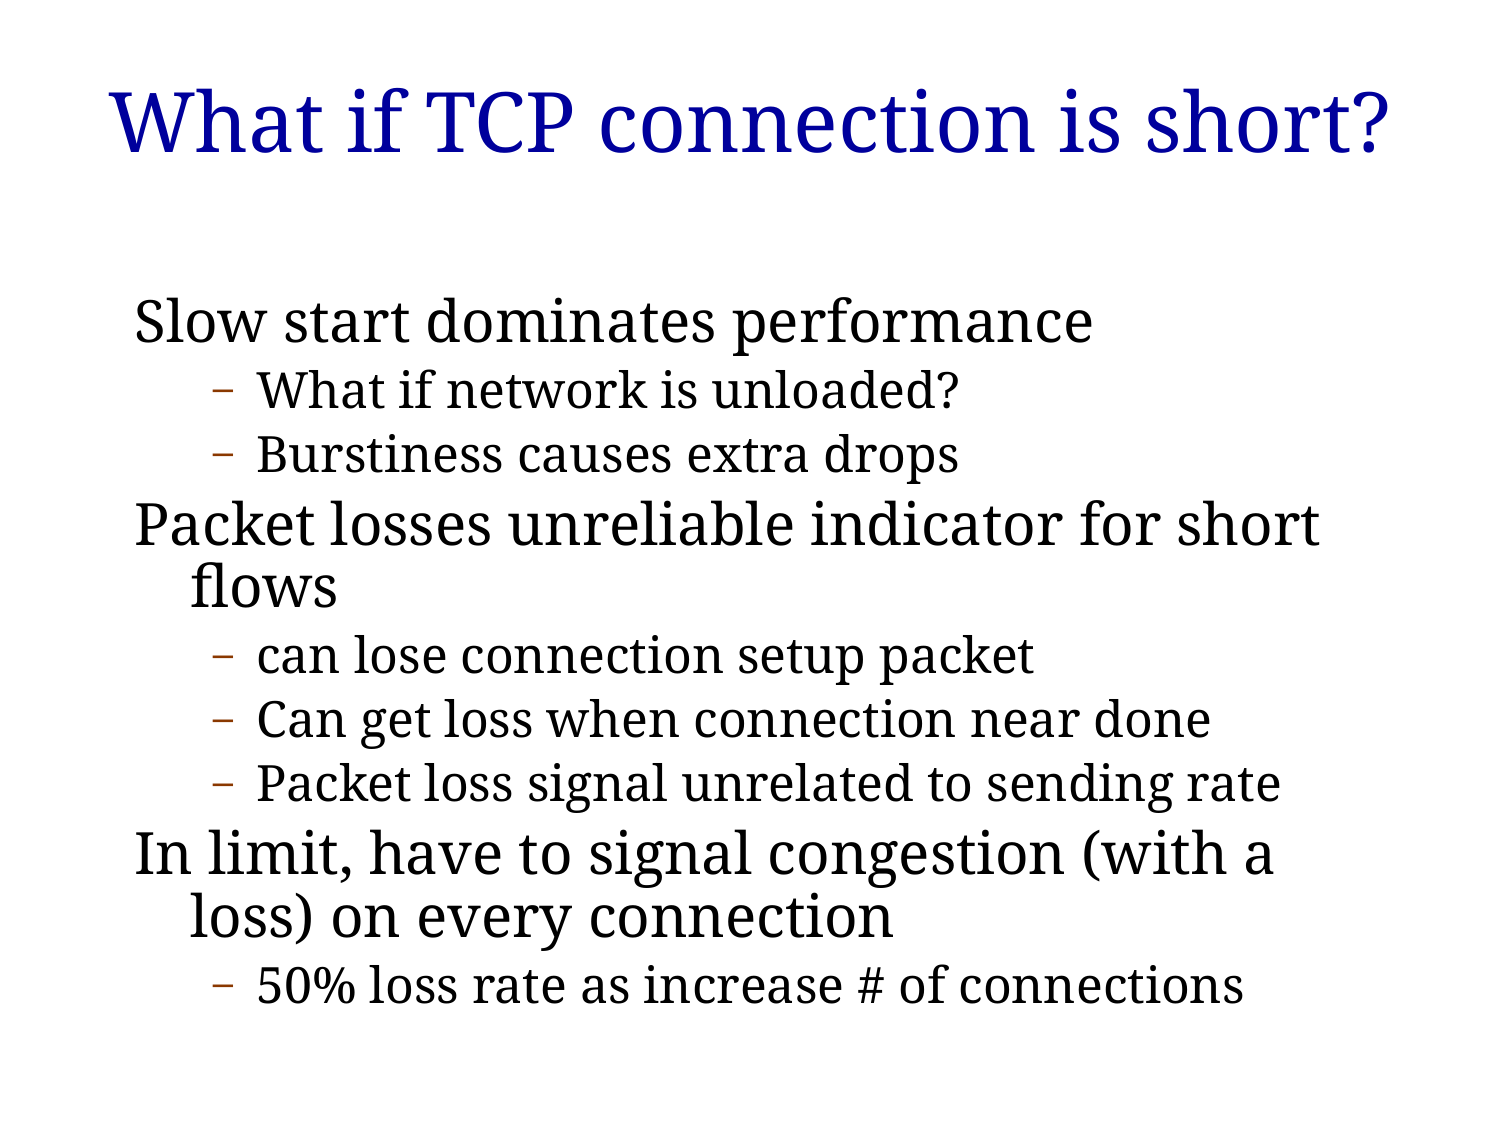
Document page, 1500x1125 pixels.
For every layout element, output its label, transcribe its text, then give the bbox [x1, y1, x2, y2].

title What if TCP connection is short? [74, 47, 1426, 191]
list Slow start dominates performance What if network is unloaded? Burstiness causes extra drops Packet losses unreliable indicator for short flows can lose connection setup packet Can get loss when connection near done Packet loss signal unrelated to sending rate In limit, have to signal congestion (with a loss) on every connection 50% loss rate as increase # of connections [119, 284, 1408, 960]
